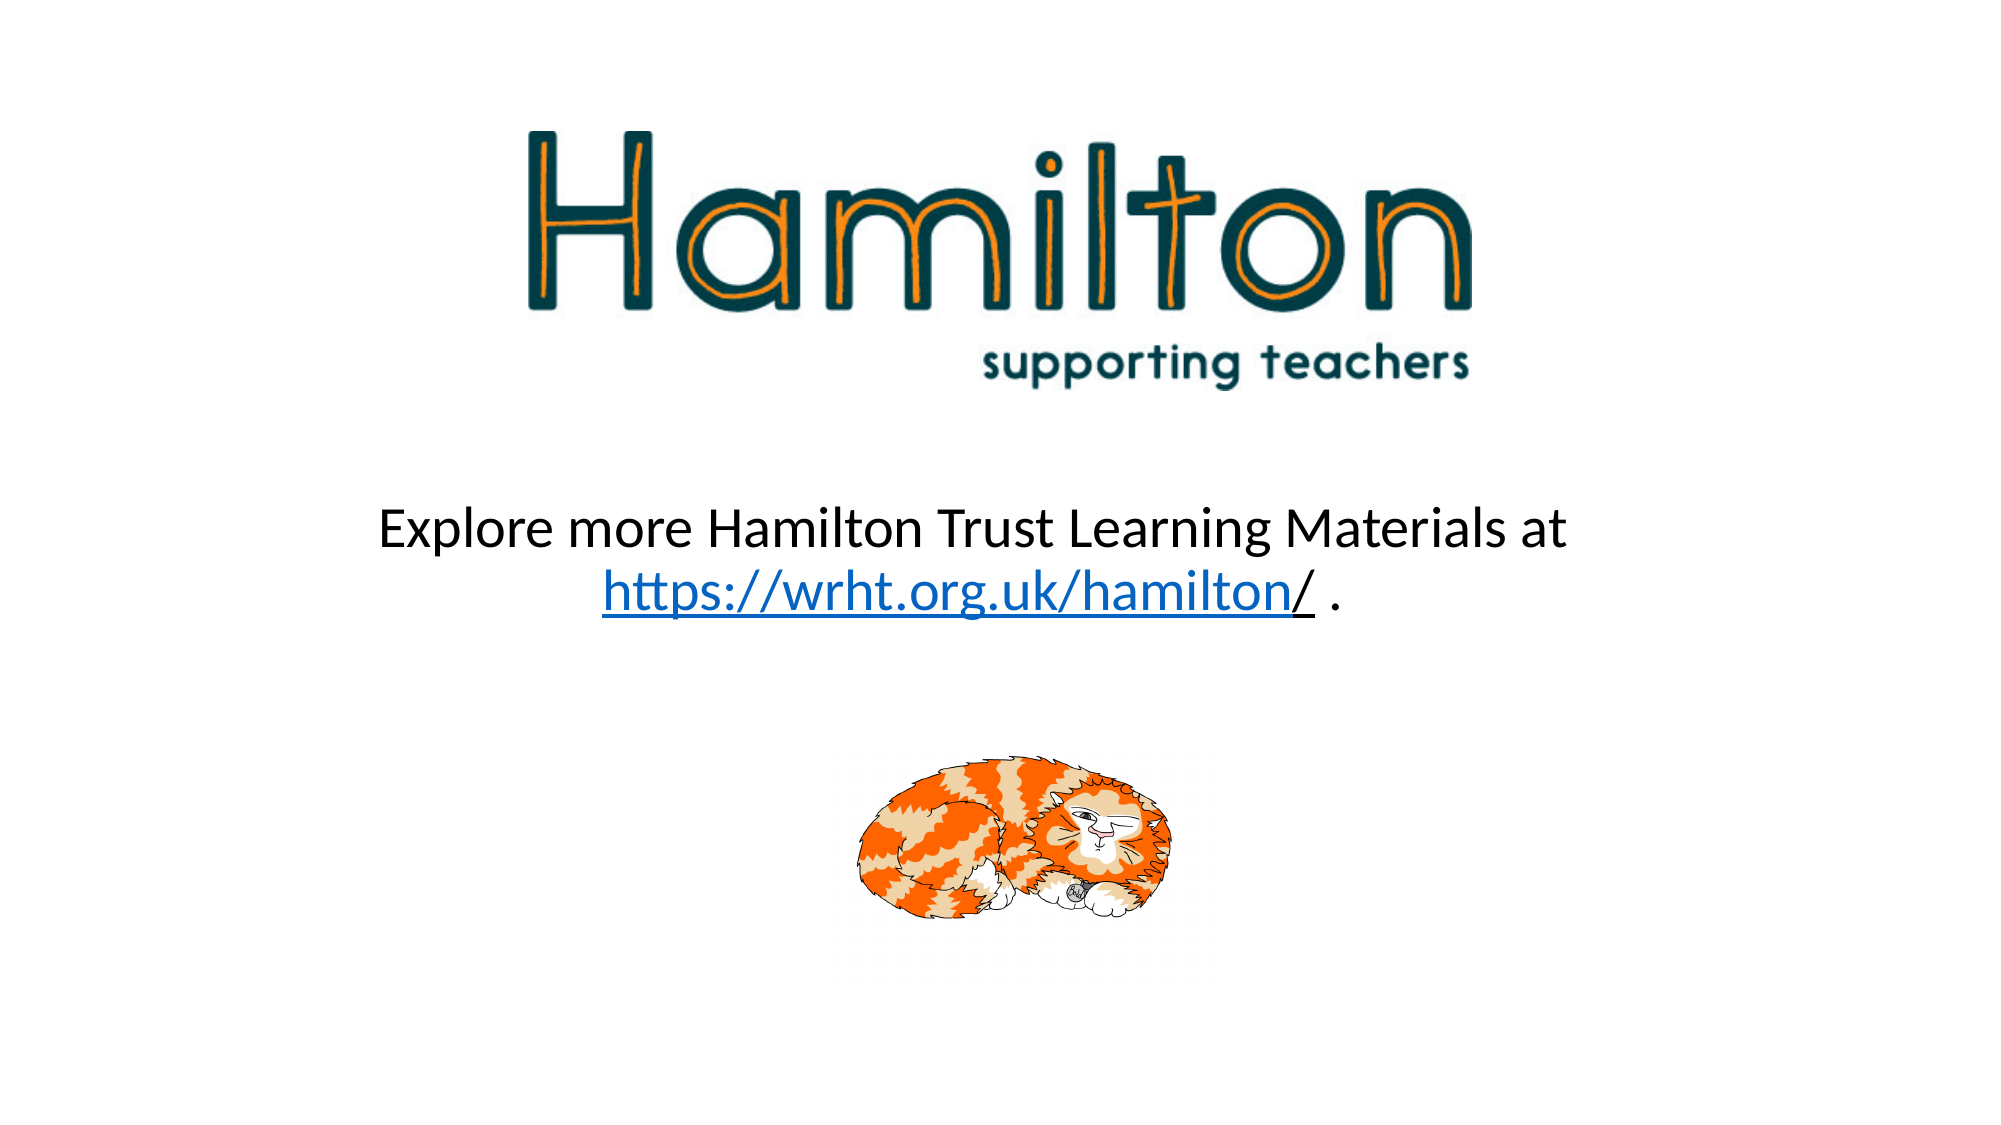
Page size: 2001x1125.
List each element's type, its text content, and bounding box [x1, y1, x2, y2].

picture [829, 749, 1219, 987]
picture [528, 131, 1472, 391]
list Explore more Hamilton Trust Learning Materials at https://wrht.org.uk/hamilton/ . [279, 315, 1680, 901]
